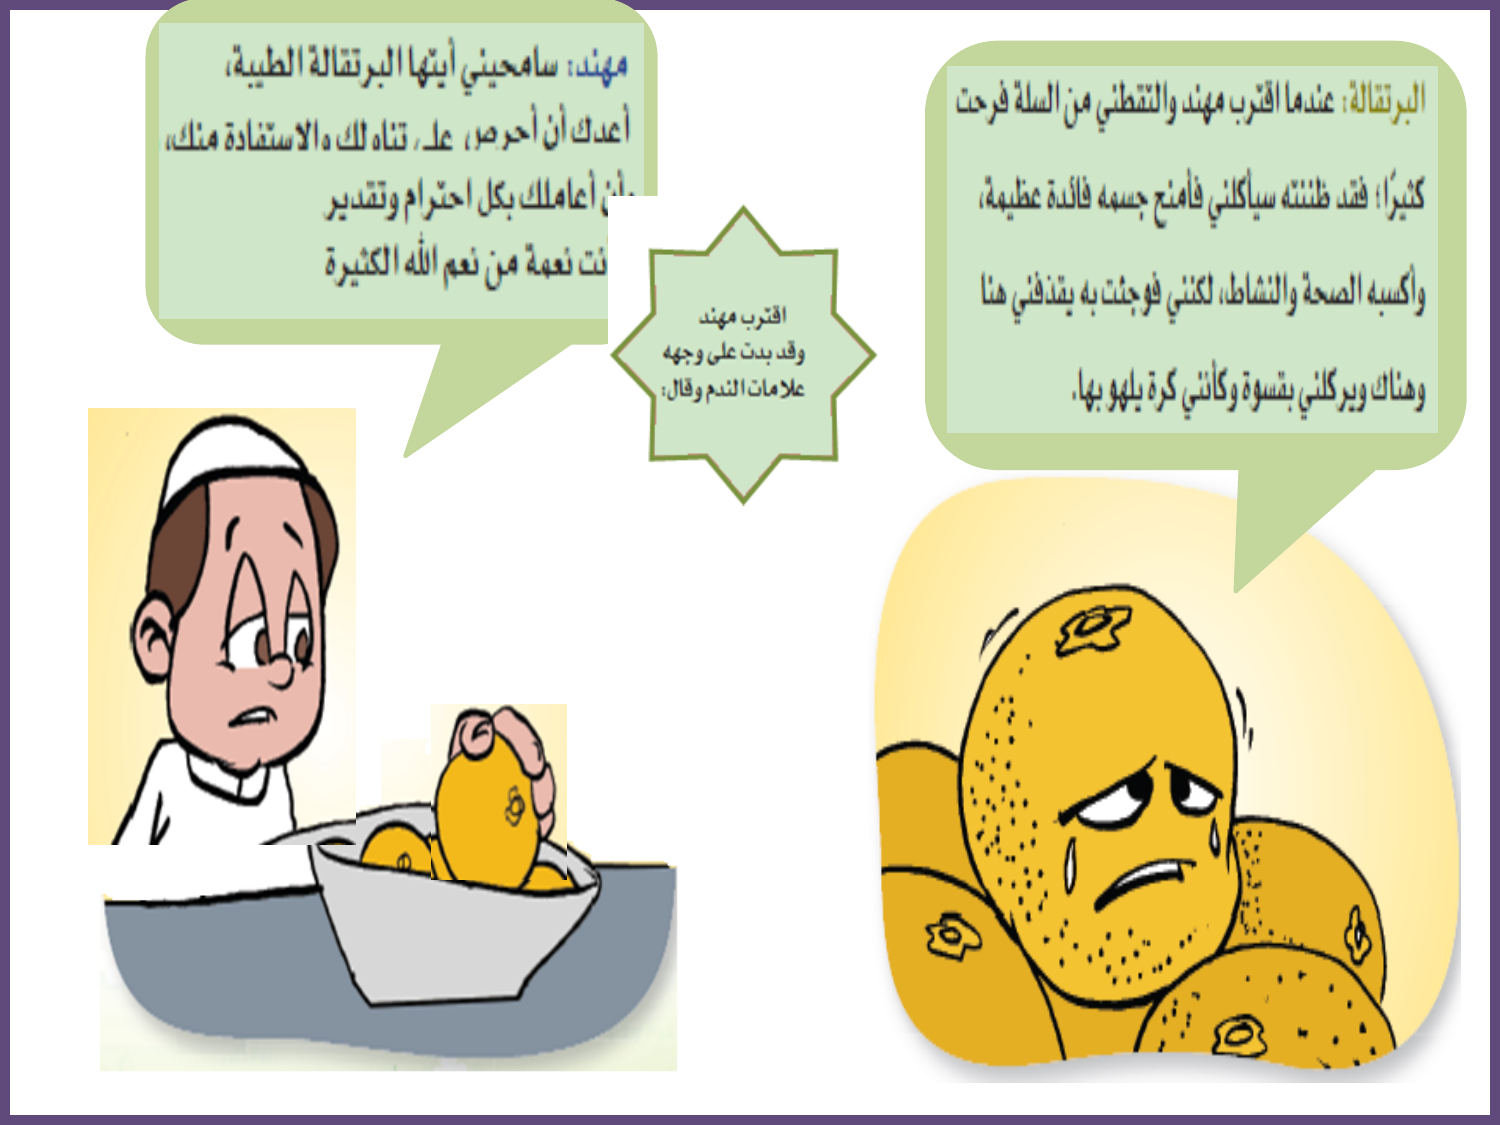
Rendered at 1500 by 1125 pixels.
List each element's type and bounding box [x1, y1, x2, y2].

picture [607, 195, 1461, 1083]
text_box [0, 0, 1500, 1125]
picture [88, 408, 693, 1073]
text_box [147, 0, 656, 343]
text_box [926, 42, 1465, 469]
